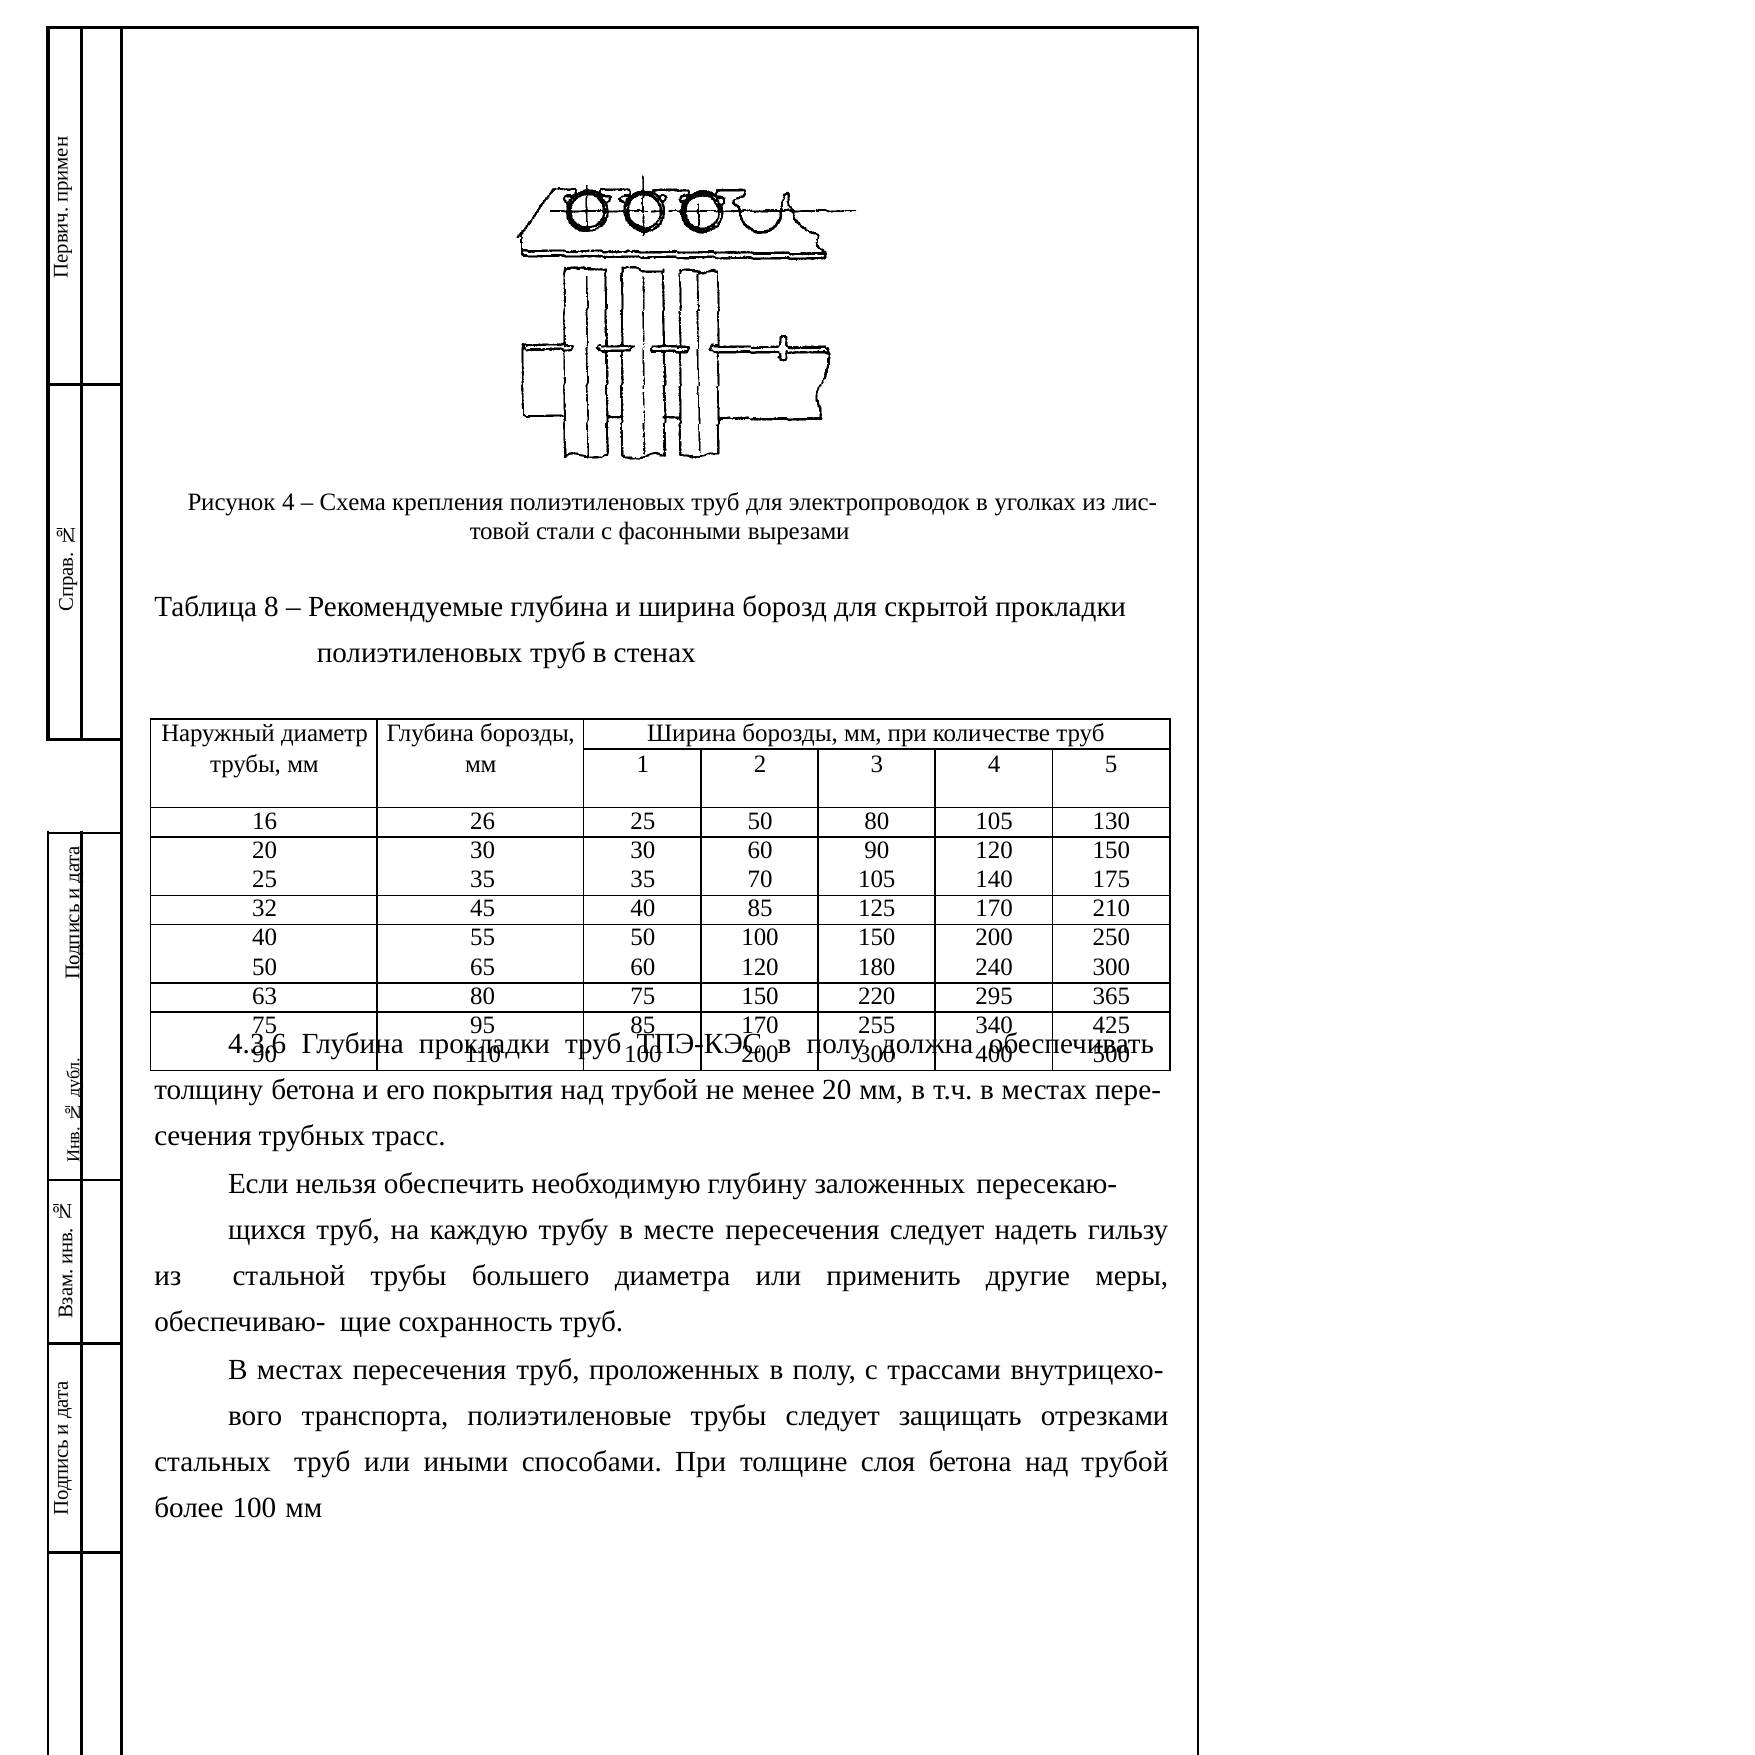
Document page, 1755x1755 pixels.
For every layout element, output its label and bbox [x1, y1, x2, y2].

table_cell [83, 1554, 120, 1755]
table_cell [49, 1345, 80, 1551]
table_cell [83, 1345, 120, 1551]
table_header [50, 29, 80, 383]
table_cell [83, 834, 120, 1179]
table_cell [83, 386, 120, 738]
table_cell [49, 834, 80, 1179]
table_cell [49, 1554, 80, 1755]
table_cell [49, 1181, 80, 1342]
table_cell [50, 386, 80, 738]
table_cell [83, 1181, 120, 1342]
table_header [83, 29, 120, 383]
table_header [123, 29, 1197, 1755]
table_cell [48, 741, 120, 832]
